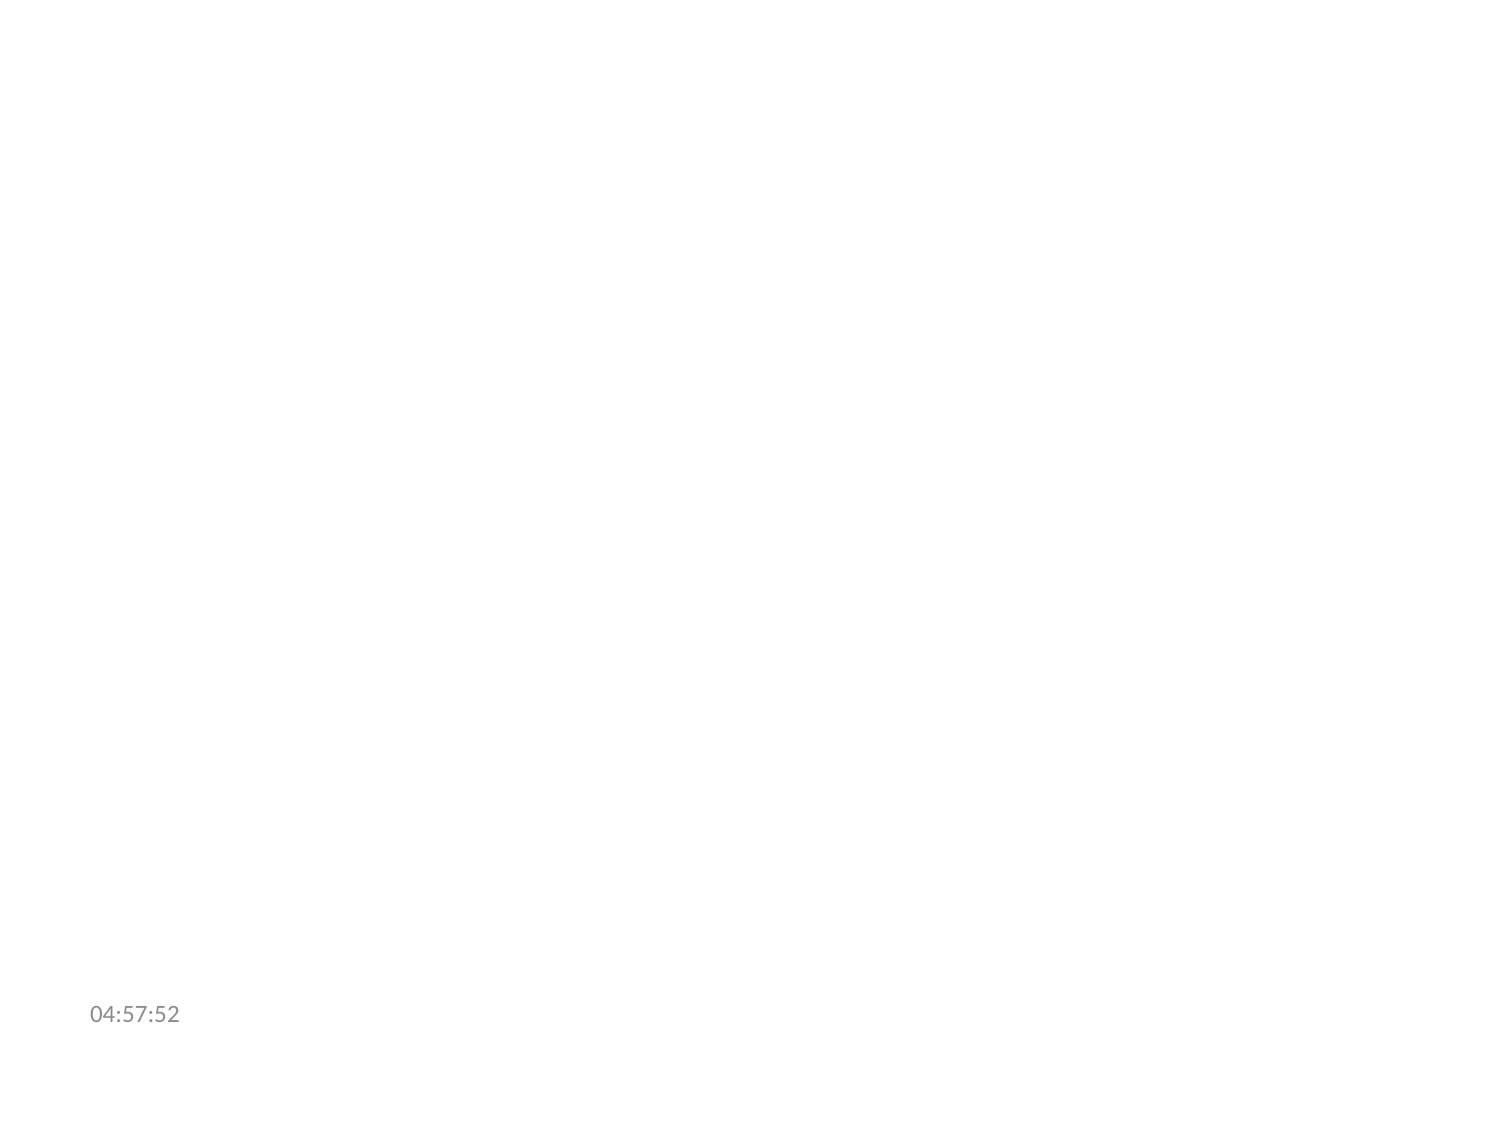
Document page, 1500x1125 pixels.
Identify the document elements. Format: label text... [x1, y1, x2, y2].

text_box 15:35:09 [75, 982, 425, 1043]
